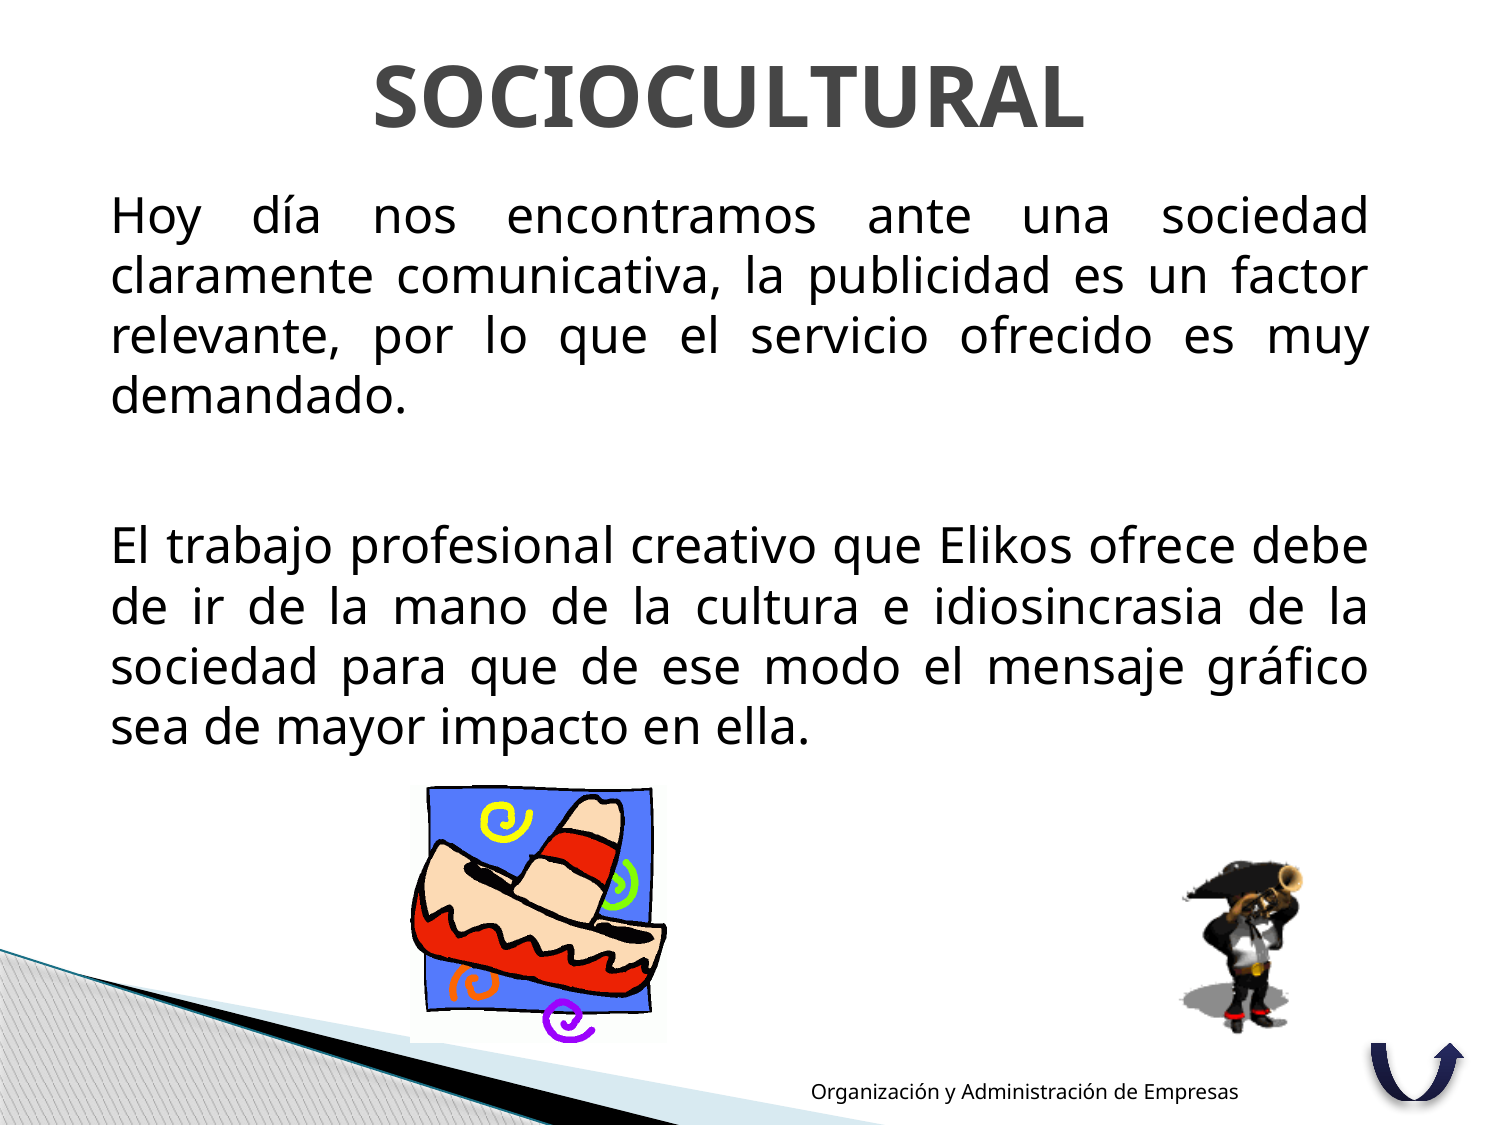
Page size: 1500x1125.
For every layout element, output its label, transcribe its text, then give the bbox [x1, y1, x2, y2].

picture [409, 784, 667, 1043]
text_box [1371, 1042, 1464, 1102]
footer Organización y Administración de Empresas [718, 1051, 1254, 1112]
picture [1148, 855, 1337, 1044]
title SOCIOCULTURAL [35, 0, 1425, 188]
list Hoy día nos encontramos ante una sociedad claramente comunicativa, la publicidad es un factor relevante, por lo que el servicio ofrecido es muy demandado. El trabajo profesional creativo que Elikos ofrece debe de ir de la mano de la cultura e idiosincrasia de la sociedad para que de ese modo el mensaje gráfico sea de mayor impacto en ella. [35, 188, 1386, 1032]
